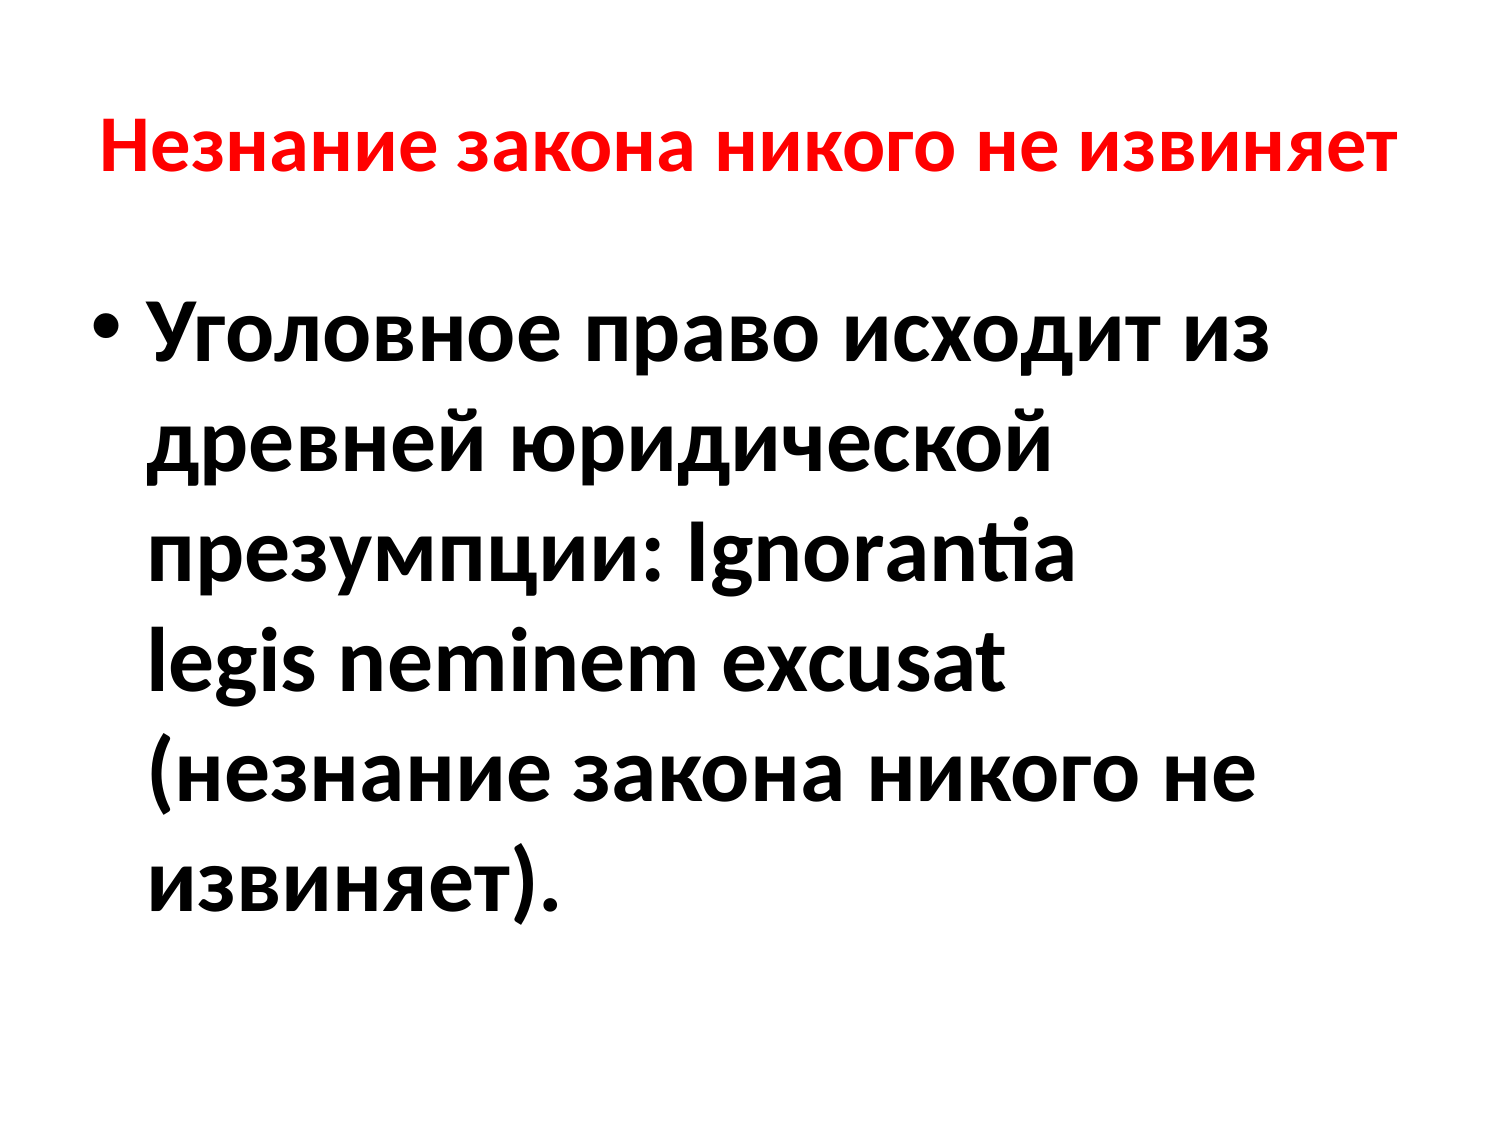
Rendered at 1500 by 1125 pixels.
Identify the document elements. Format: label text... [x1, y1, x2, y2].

list Уголовное право исходит из древней юридической презумпции: Ignоrаntia lеgis nеminem ехсusat (незнание закона никого не извиняет). [74, 262, 1426, 1006]
title Незнание закона никого не извиняет [74, 44, 1426, 233]
